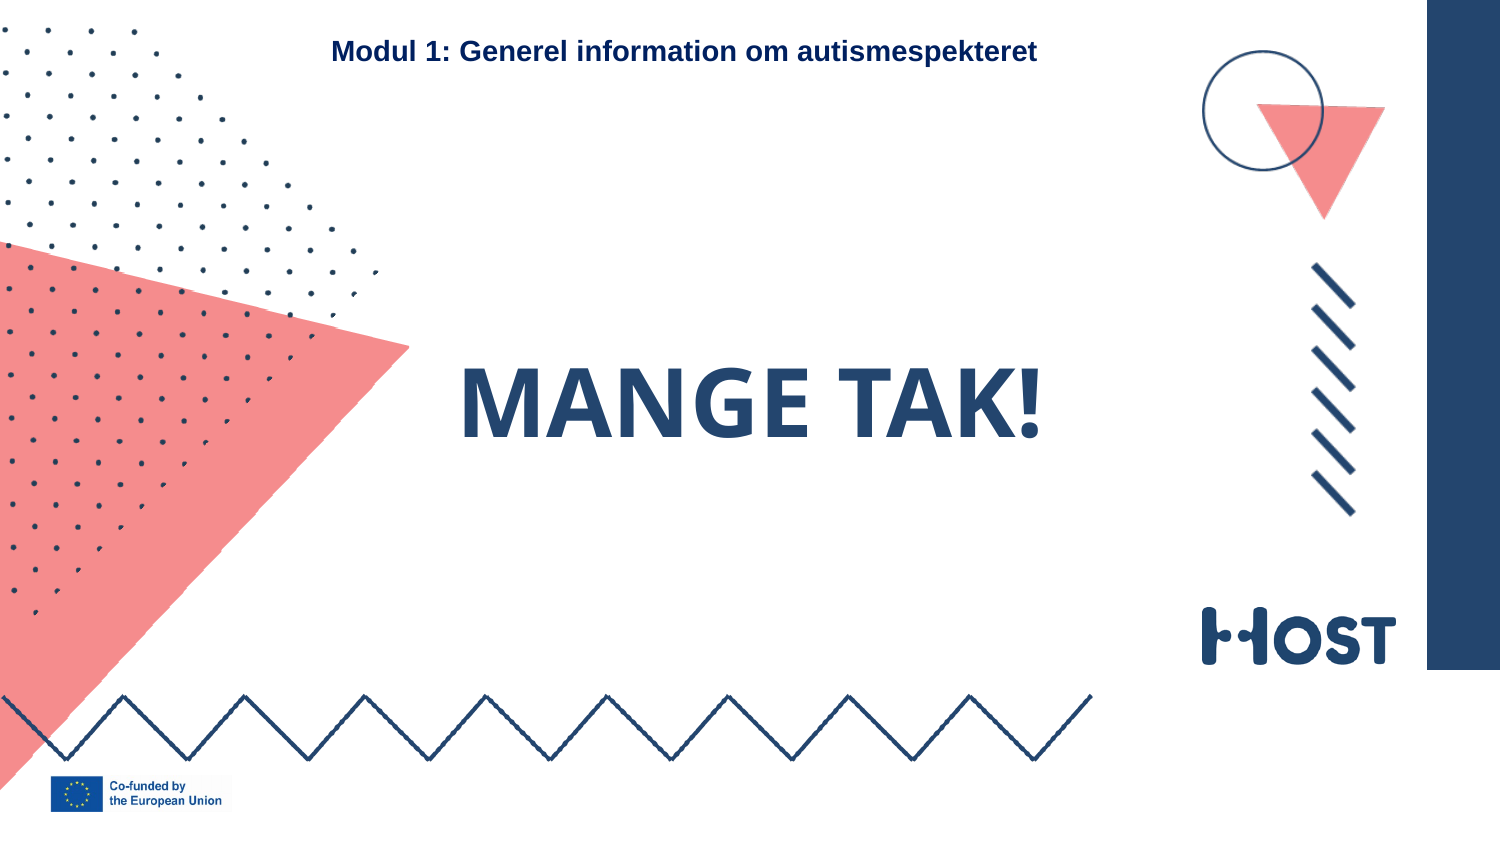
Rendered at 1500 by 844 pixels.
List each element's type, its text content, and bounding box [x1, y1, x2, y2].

picture [1202, 50, 1385, 220]
picture [0, 23, 1093, 844]
picture [1310, 261, 1357, 519]
text_box MANGE TAK! [285, 327, 1215, 517]
text_box Modul 1: Generel information om autismespekteret [316, 12, 1184, 70]
picture [1427, 0, 1500, 670]
picture [1202, 607, 1396, 665]
